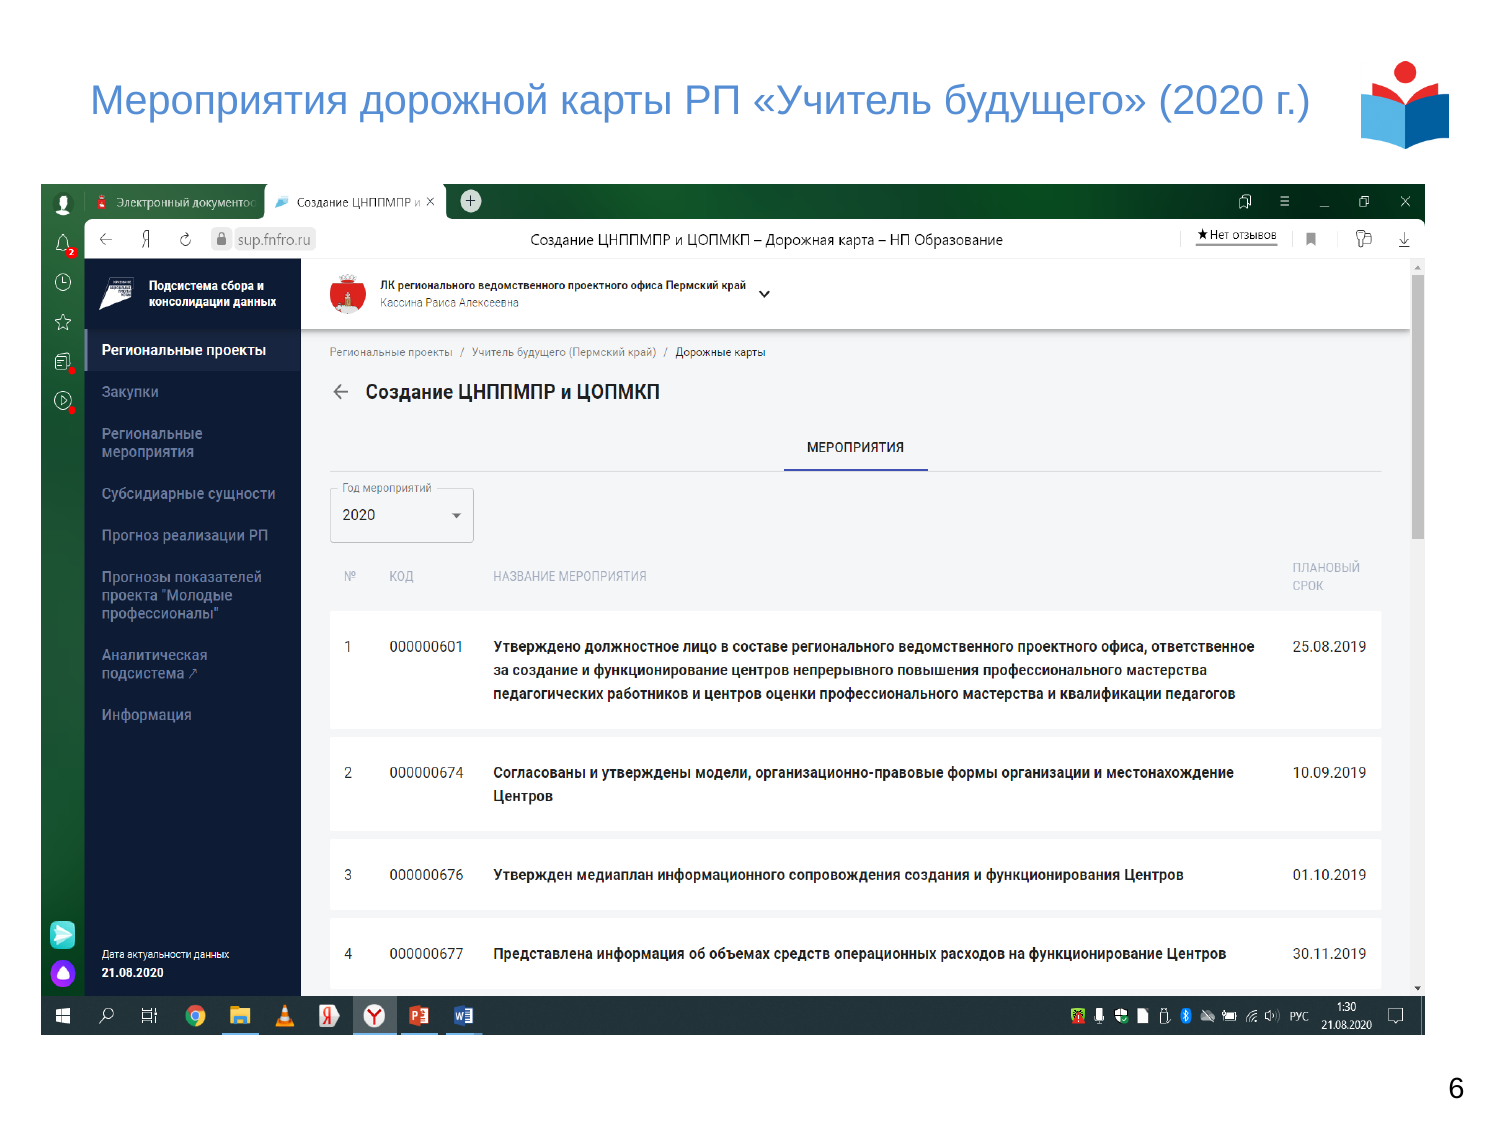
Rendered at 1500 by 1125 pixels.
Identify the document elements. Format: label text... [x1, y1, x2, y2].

picture [1361, 61, 1449, 149]
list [41, 184, 1426, 1036]
title Мероприятия дорожной карты РП «Учитель будущего» (2020 г.) [75, 45, 1327, 152]
